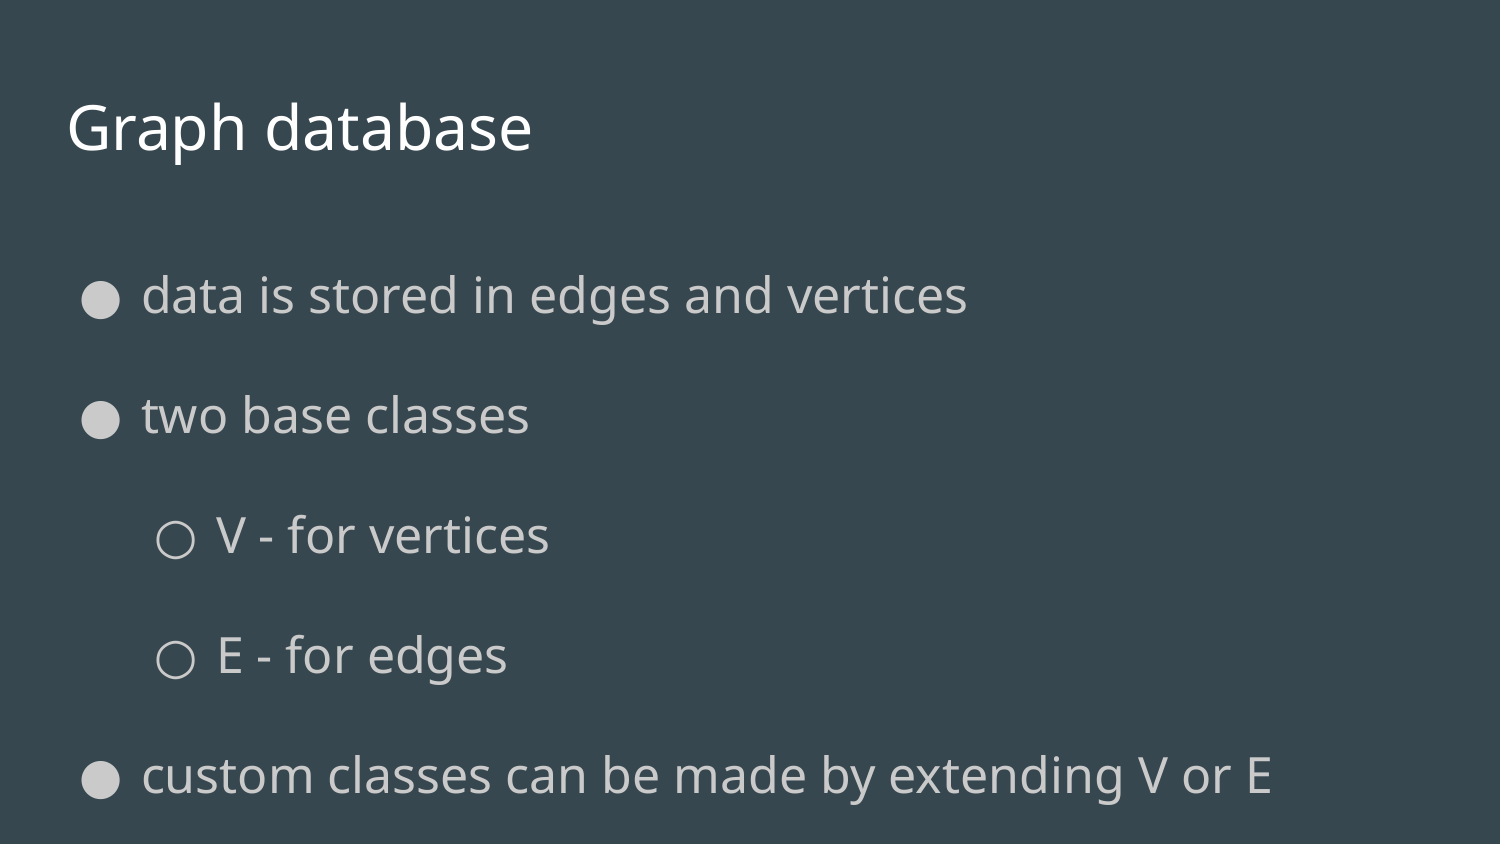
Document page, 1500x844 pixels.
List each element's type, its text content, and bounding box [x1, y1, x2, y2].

title Graph database [51, 72, 1449, 167]
list data is stored in edges and vertices two base classes V - for vertices E - for edges custom classes can be made by extending V or E [51, 189, 1449, 750]
